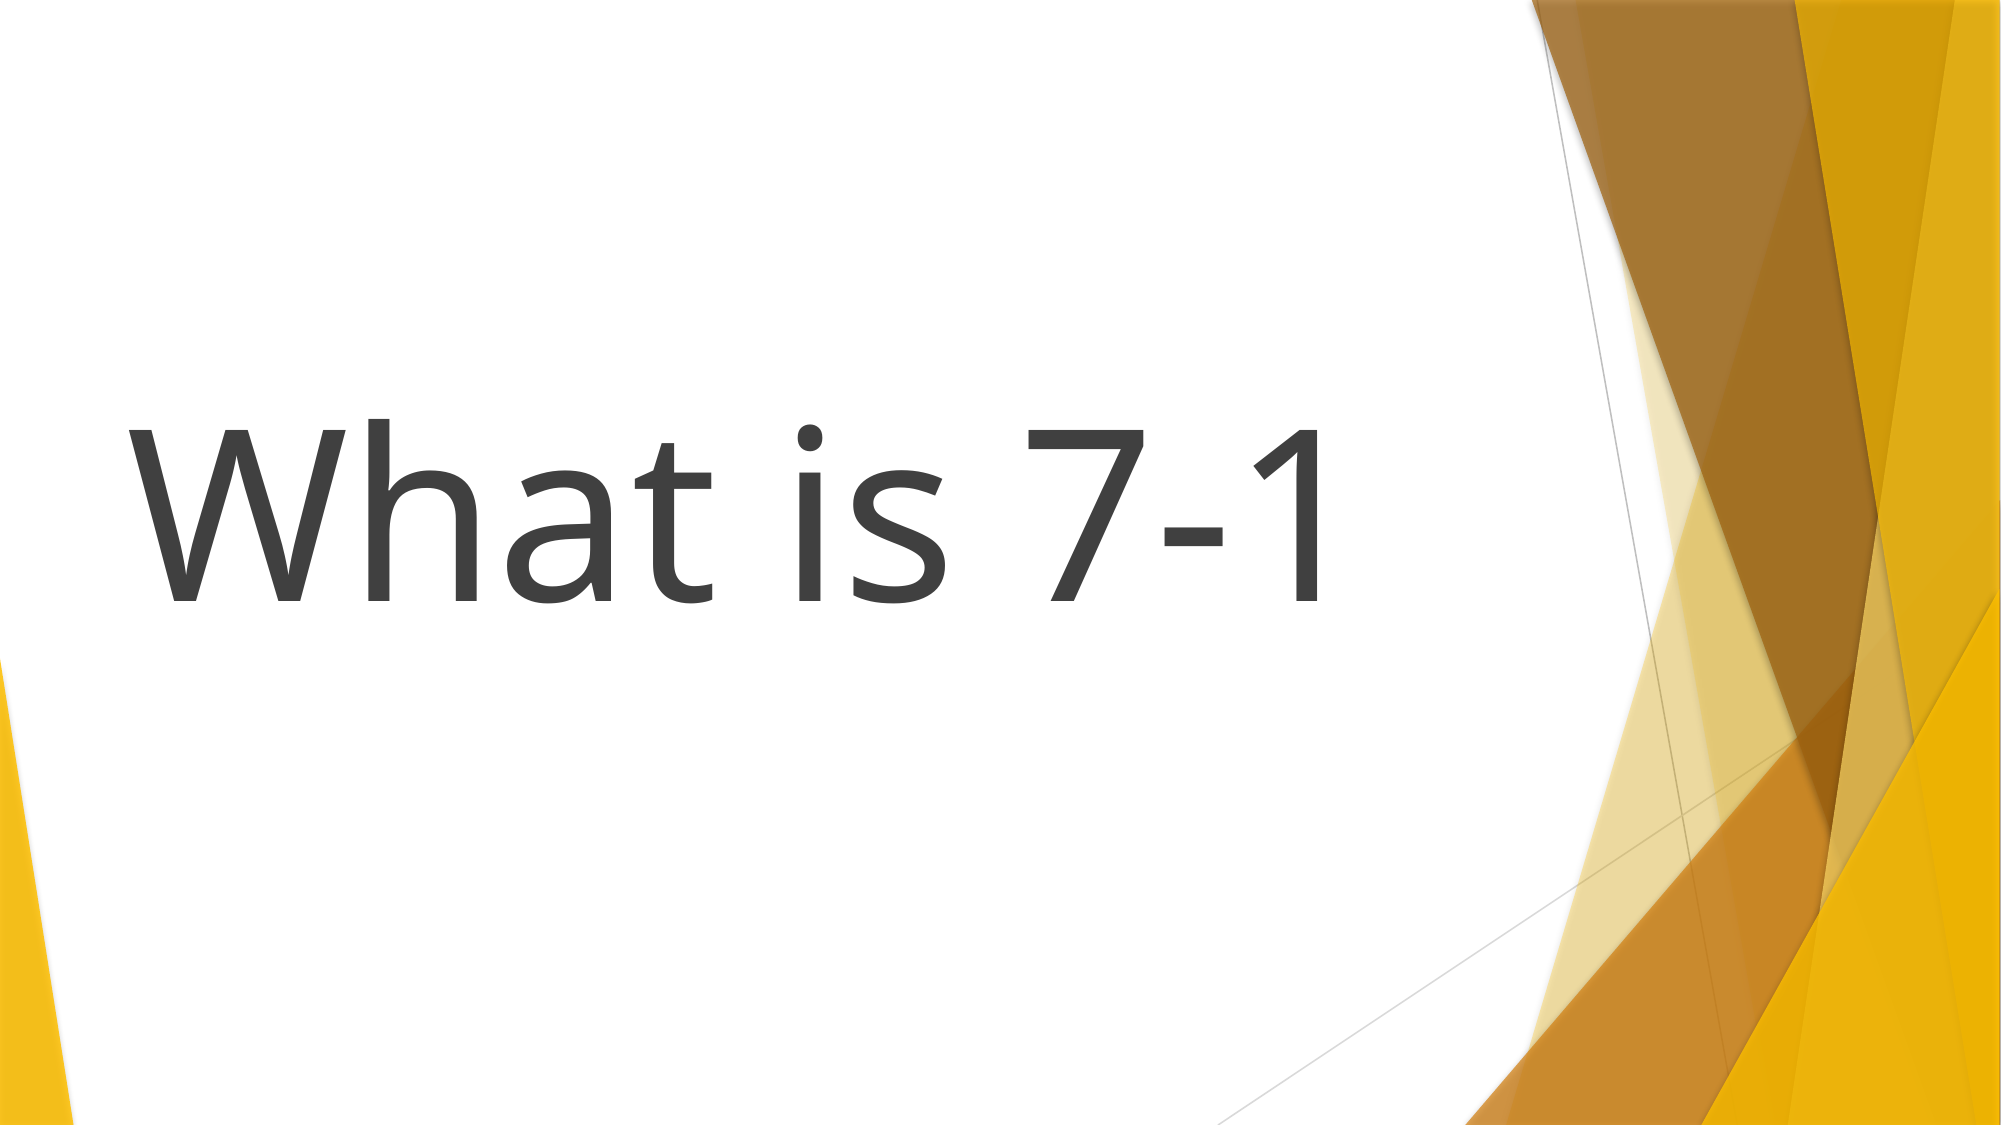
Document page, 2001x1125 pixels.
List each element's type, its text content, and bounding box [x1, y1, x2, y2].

list What is 7-1 [111, 354, 1522, 992]
